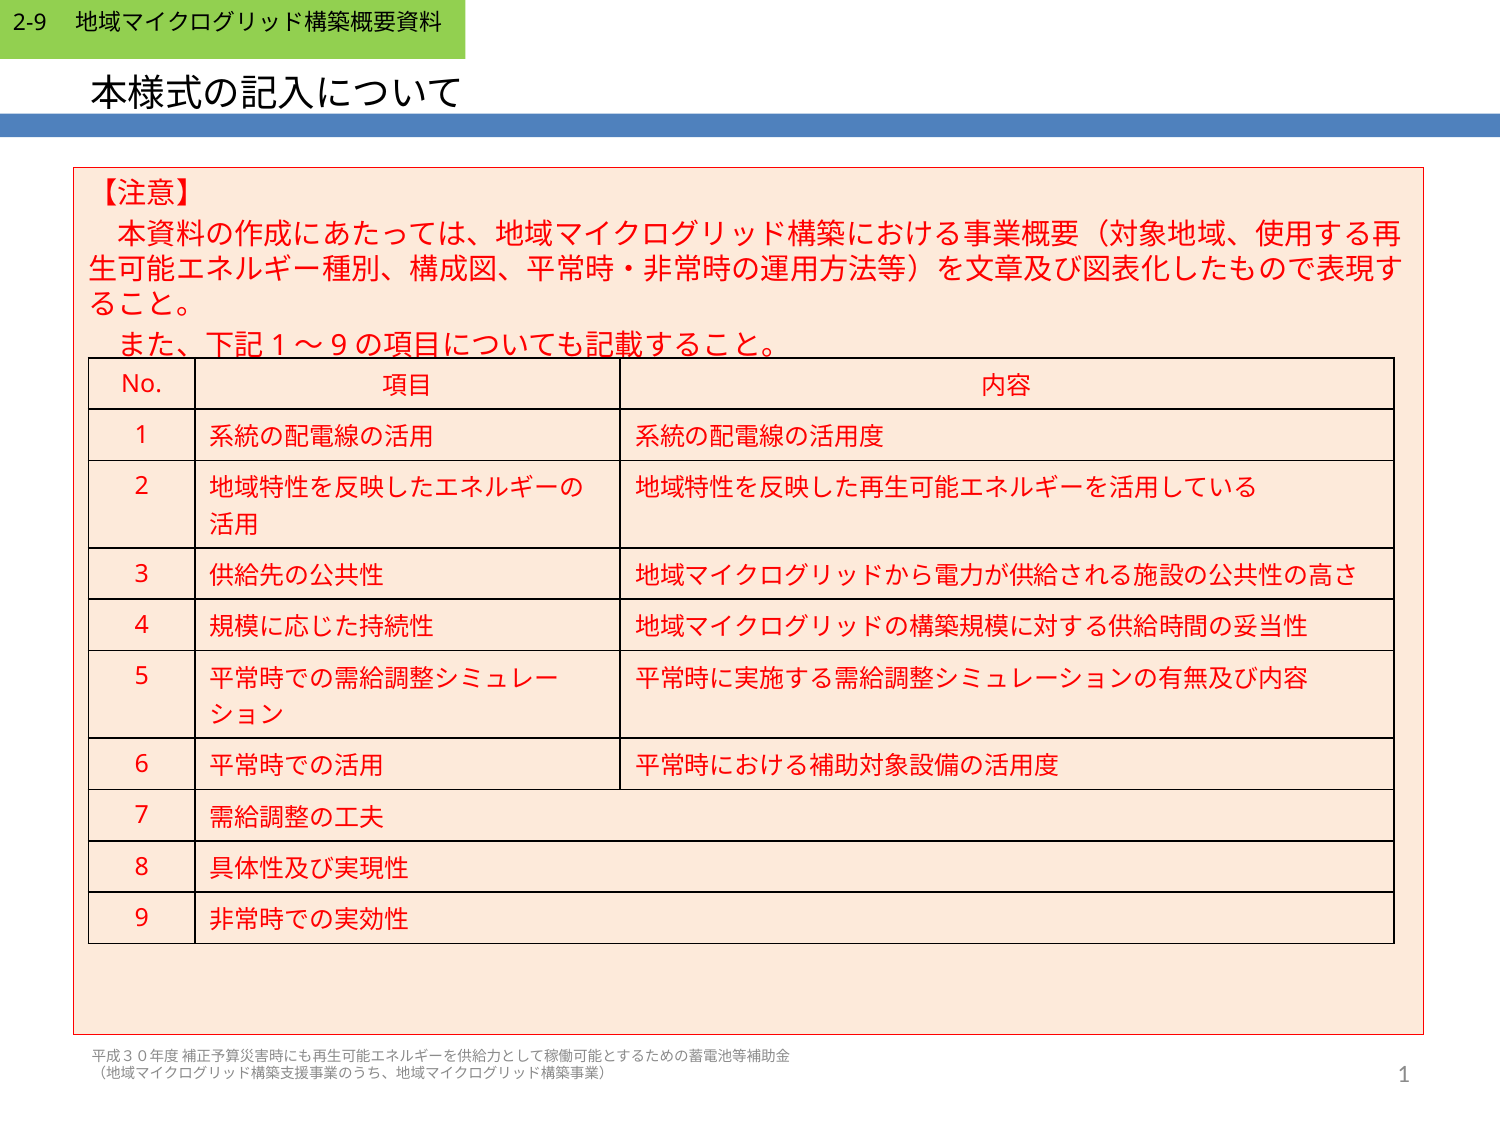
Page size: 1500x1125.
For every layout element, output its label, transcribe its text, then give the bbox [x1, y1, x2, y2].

title 本様式の記入について [75, 45, 1425, 138]
table_cell 具体性及び実現性 [196, 842, 1393, 891]
table_cell 系統の配電線の活用 [196, 410, 619, 460]
table_cell 3 [89, 549, 194, 598]
table_cell 8 [89, 842, 194, 891]
slide_number 1 [1074, 1042, 1425, 1103]
table_header 項目 [196, 359, 619, 408]
table_cell 5 [89, 651, 194, 737]
table_cell 7 [89, 790, 194, 840]
table_cell 6 [89, 739, 194, 789]
table_cell 4 [89, 600, 194, 650]
table_cell 系統の配電線の活用度 [621, 410, 1393, 460]
text_box 2-9 地域マイクログリッド構築概要資料 [0, 0, 467, 61]
table_cell 地域特性を反映したエネルギーの活用 [196, 461, 619, 547]
table_cell 2 [89, 461, 194, 547]
table_cell 1 [89, 410, 194, 460]
text_box 平成３０年度 補正予算災害時にも再生可能エネルギーを供給力として稼働可能とするための蓄電池等補助金 （地域マイクログリッド構築支援事業のうち、地域マイクログリッド構築事業） [76, 1042, 988, 1103]
table_cell 地域マイクログリッドの構築規模に対する供給時間の妥当性 [621, 600, 1393, 650]
table_cell 平常時での需給調整シミュレーション [196, 651, 619, 737]
table_cell 平常時における補助対象設備の活用度 [621, 739, 1393, 789]
table_cell 地域特性を反映した再生可能エネルギーを活用している [621, 461, 1393, 547]
table_cell 需給調整の工夫 [196, 790, 1393, 840]
table_cell 平常時に実施する需給調整シミュレーションの有無及び内容 [621, 651, 1393, 737]
table_cell 規模に応じた持続性 [196, 600, 619, 650]
table_cell 供給先の公共性 [196, 549, 619, 598]
table_cell 平常時での活用 [196, 739, 619, 789]
table_cell 地域マイクログリッドから電力が供給される施設の公共性の高さ [621, 549, 1393, 598]
list 【注意】 本資料の作成にあたっては、地域マイクログリッド構築における事業概要（対象地域、使用する再生可能エネルギー種別、構成図、平常時・非常時の運用方法等）を文章及び図表化したもので表現すること。 また、下記1～9の項目についても記載すること。 [73, 167, 1424, 1035]
table_header No. [89, 359, 194, 408]
table_cell 9 [89, 893, 194, 943]
table_header 内容 [621, 359, 1393, 408]
table_cell 非常時での実効性 [196, 893, 1393, 943]
